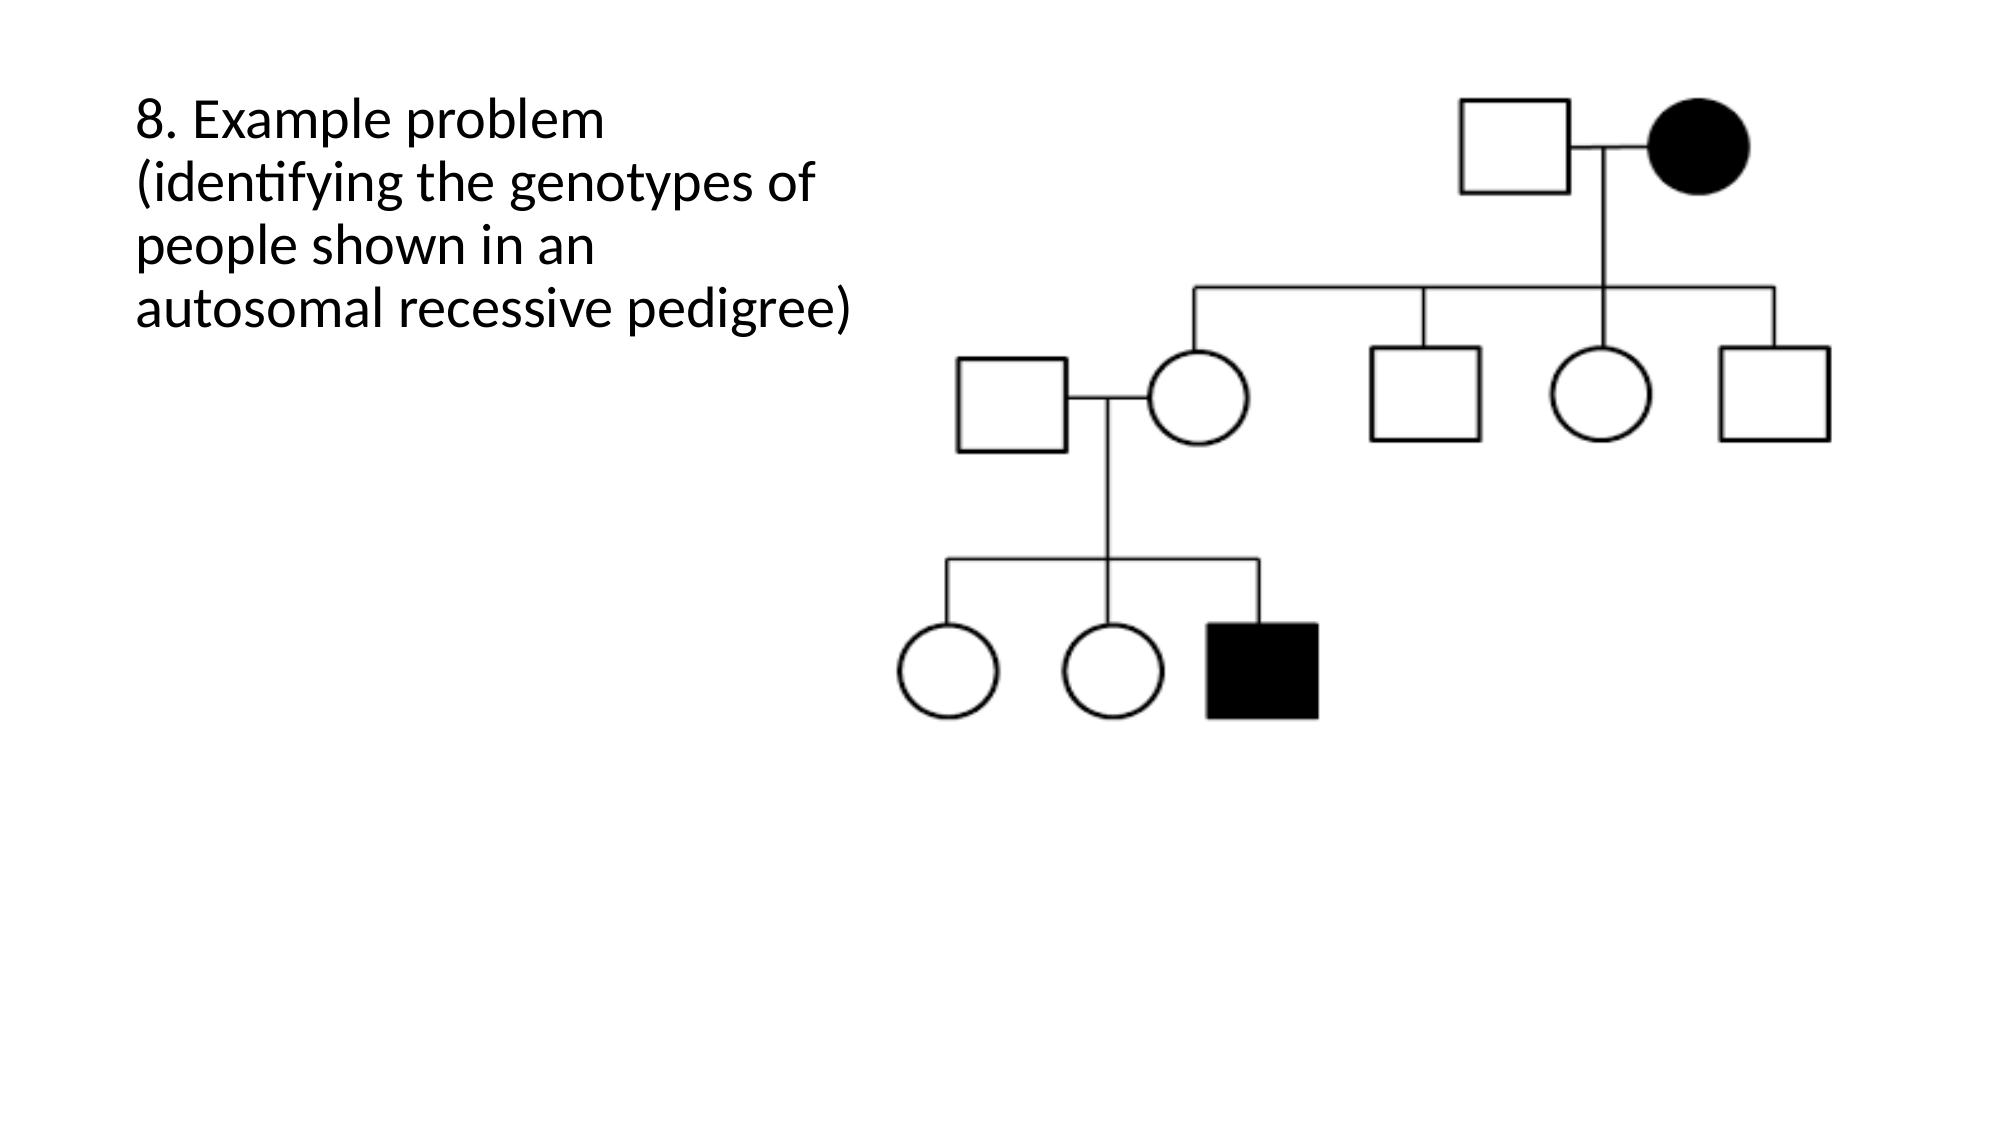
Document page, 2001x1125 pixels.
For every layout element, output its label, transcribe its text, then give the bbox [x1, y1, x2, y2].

picture [869, 58, 1880, 740]
list 8. Example problem (identifying the genotypes of people shown in an autosomal recessive pedigree) [120, 80, 870, 795]
